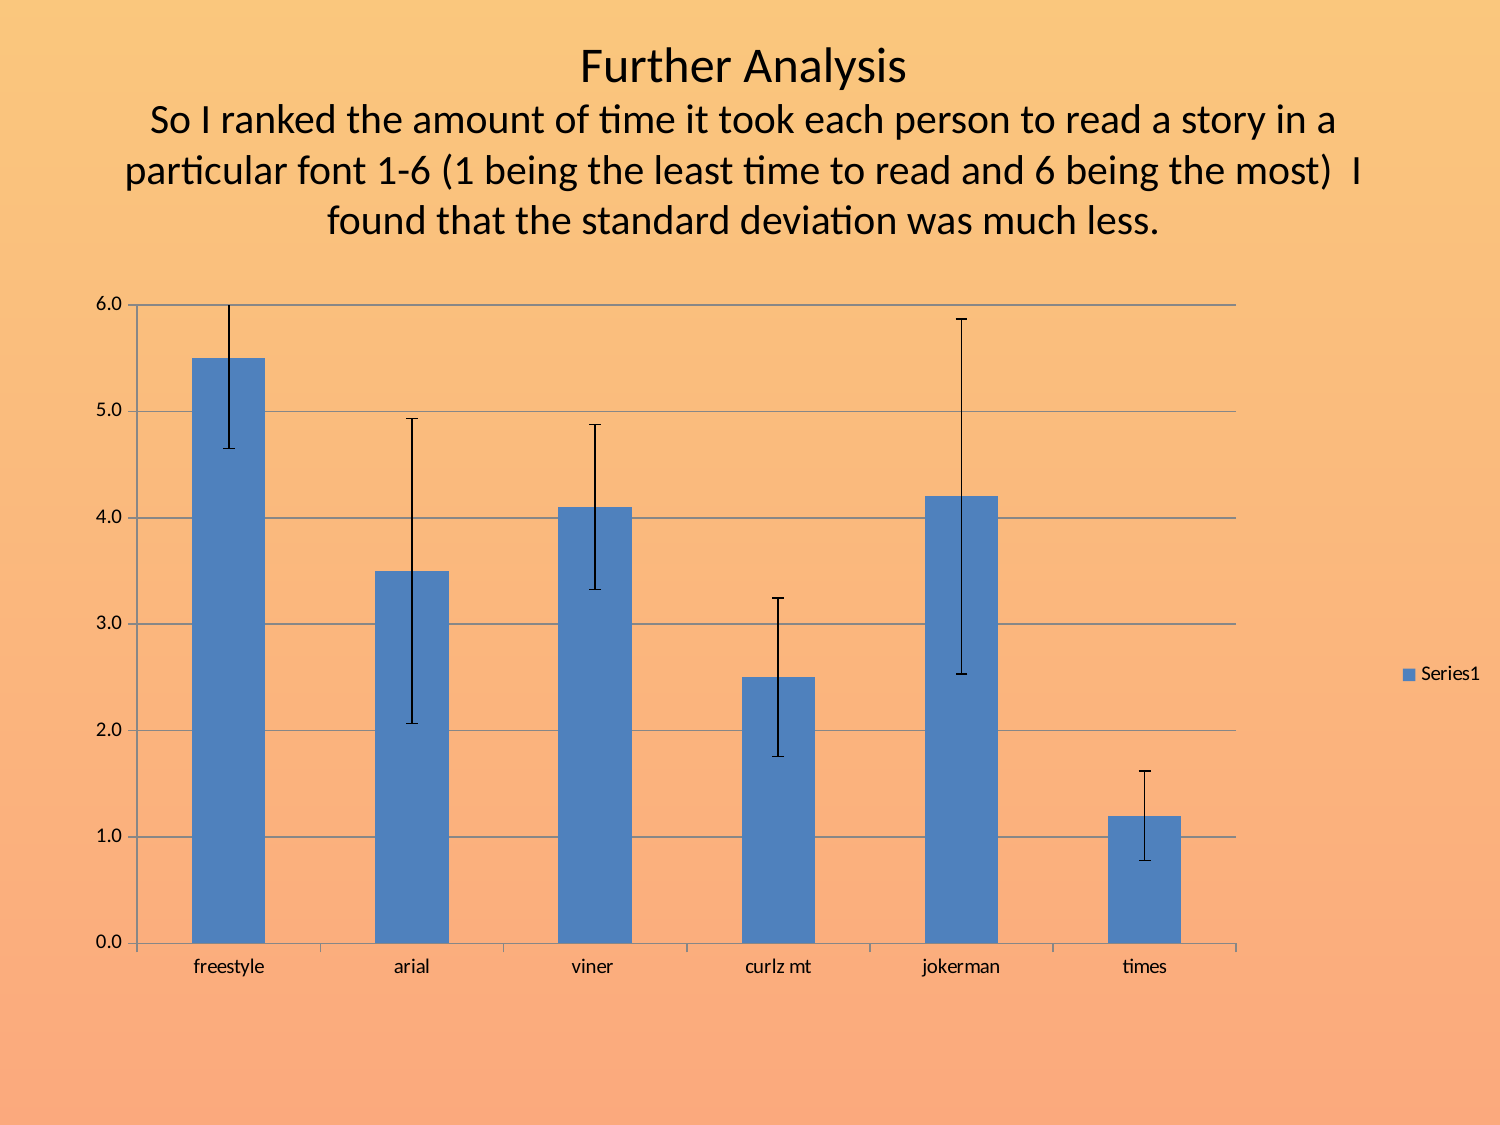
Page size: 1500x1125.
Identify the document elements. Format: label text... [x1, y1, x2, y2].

text_box Further Analysis So I ranked the amount of time it took each person to read a story in a particular font 1-6 (1 being the least time to read and 6 being the most) I found that the standard deviation was much less. [87, 24, 1400, 250]
chart [0, 274, 1500, 1076]
